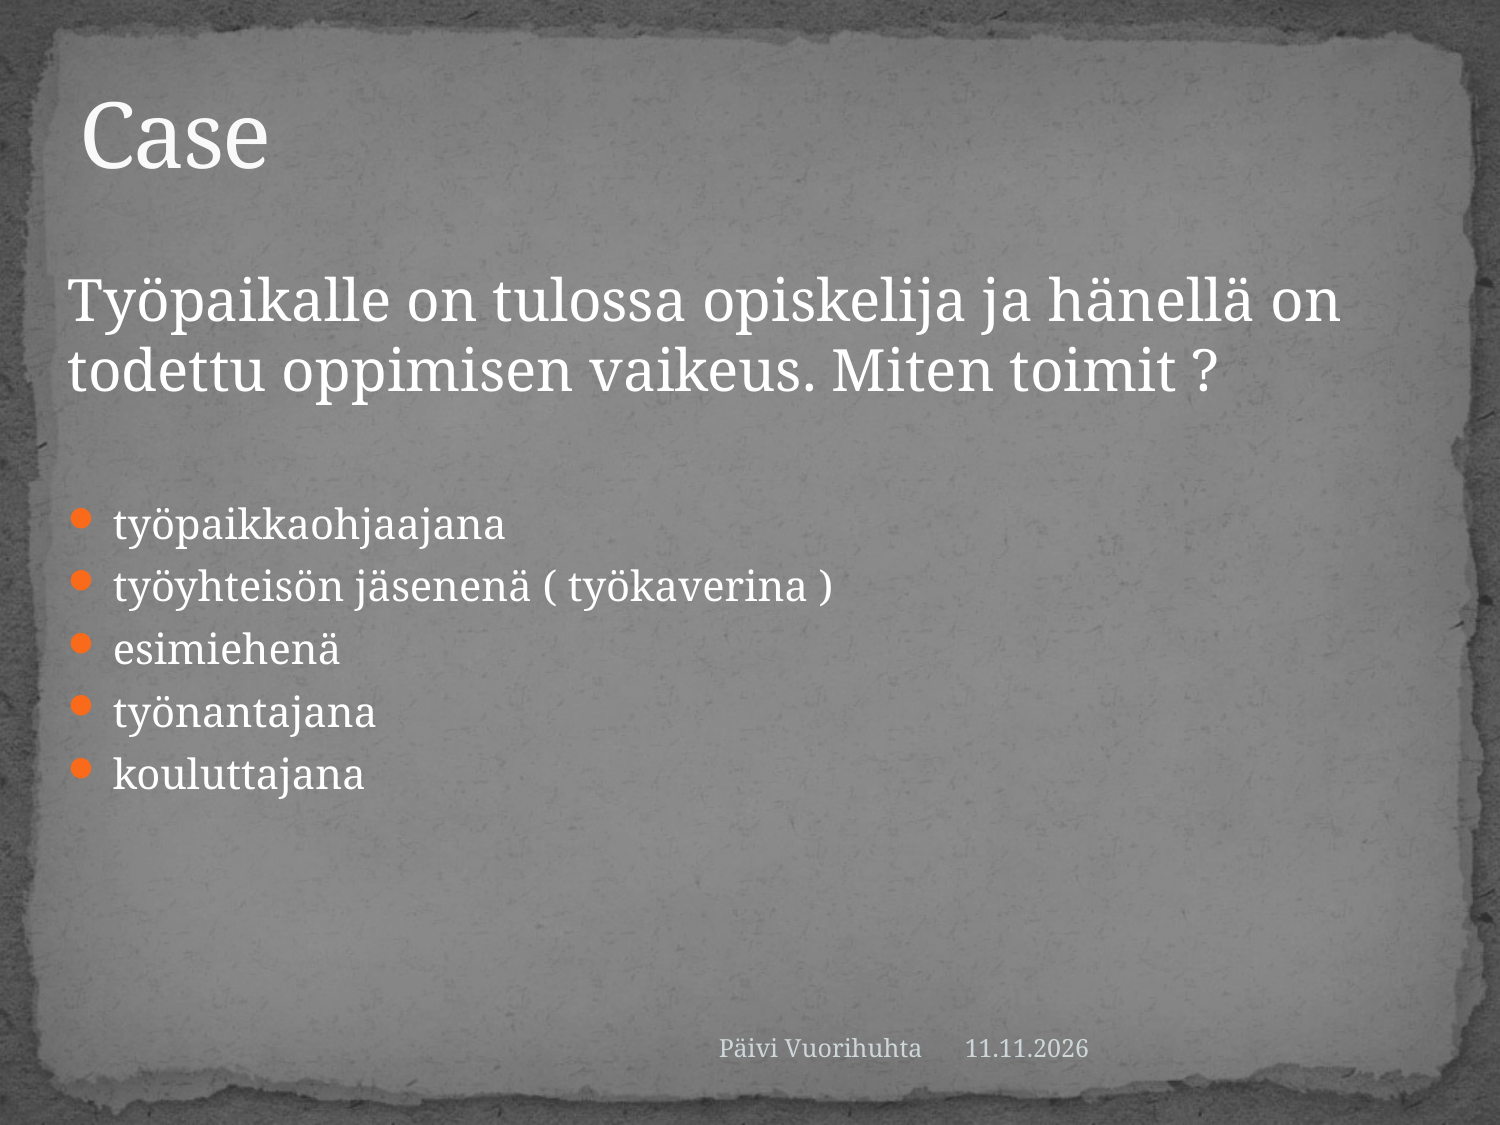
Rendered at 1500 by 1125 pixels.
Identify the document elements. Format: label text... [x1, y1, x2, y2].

title Case [64, 42, 1335, 195]
footer Päivi Vuorihuhta [350, 1017, 938, 1081]
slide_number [950, 1017, 1375, 1081]
list Työpaikalle on tulossa opiskelija ja hänellä on todettu oppimisen vaikeus. Miten toimit ? työpaikkaohjaajana työyhteisön jäsenenä ( työkaverina ) esimiehenä työnantajana kouluttajana [53, 255, 1447, 1056]
